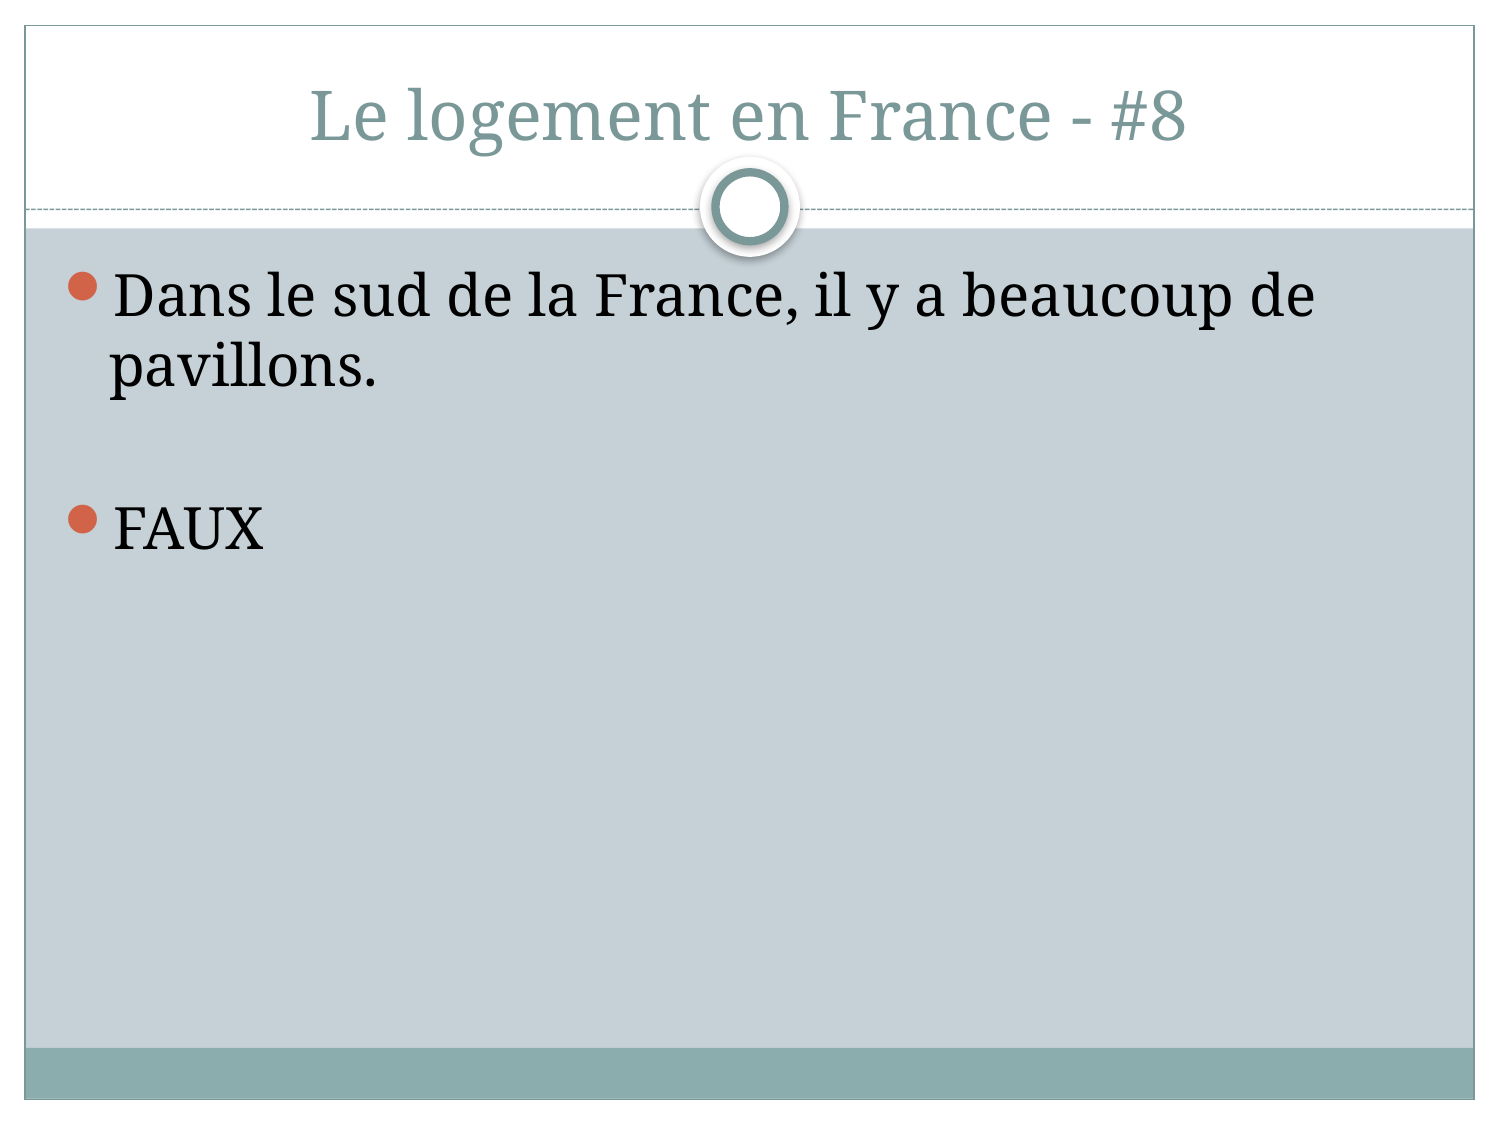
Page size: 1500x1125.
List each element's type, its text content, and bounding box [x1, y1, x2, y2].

title Le logement en France - #8 [49, 37, 1450, 162]
list Dans le sud de la France, il y a beaucoup de pavillons. FAUX [49, 250, 1445, 1001]
